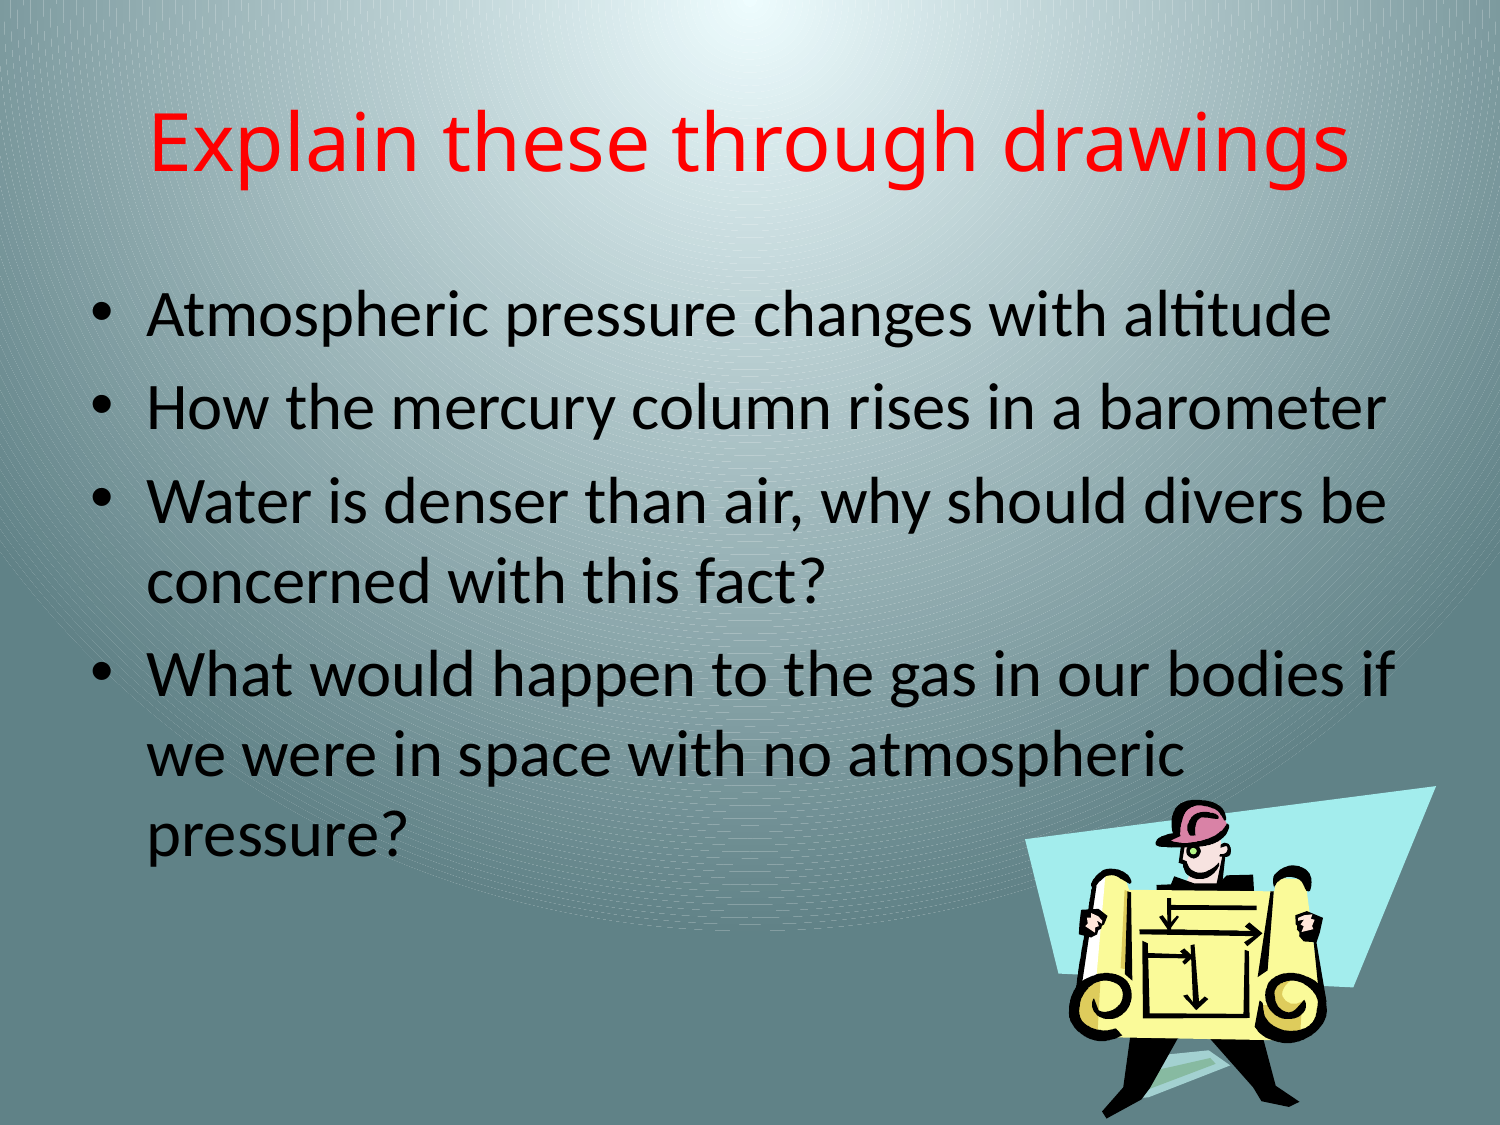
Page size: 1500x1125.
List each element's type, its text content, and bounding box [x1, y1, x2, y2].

list Atmospheric pressure changes with altitude How the mercury column rises in a barometer Water is denser than air, why should divers be concerned with this fact? What would happen to the gas in our bodies if we were in space with no atmospheric pressure? [75, 262, 1425, 1005]
picture [1024, 779, 1443, 1125]
title Explain these through drawings [75, 45, 1425, 233]
